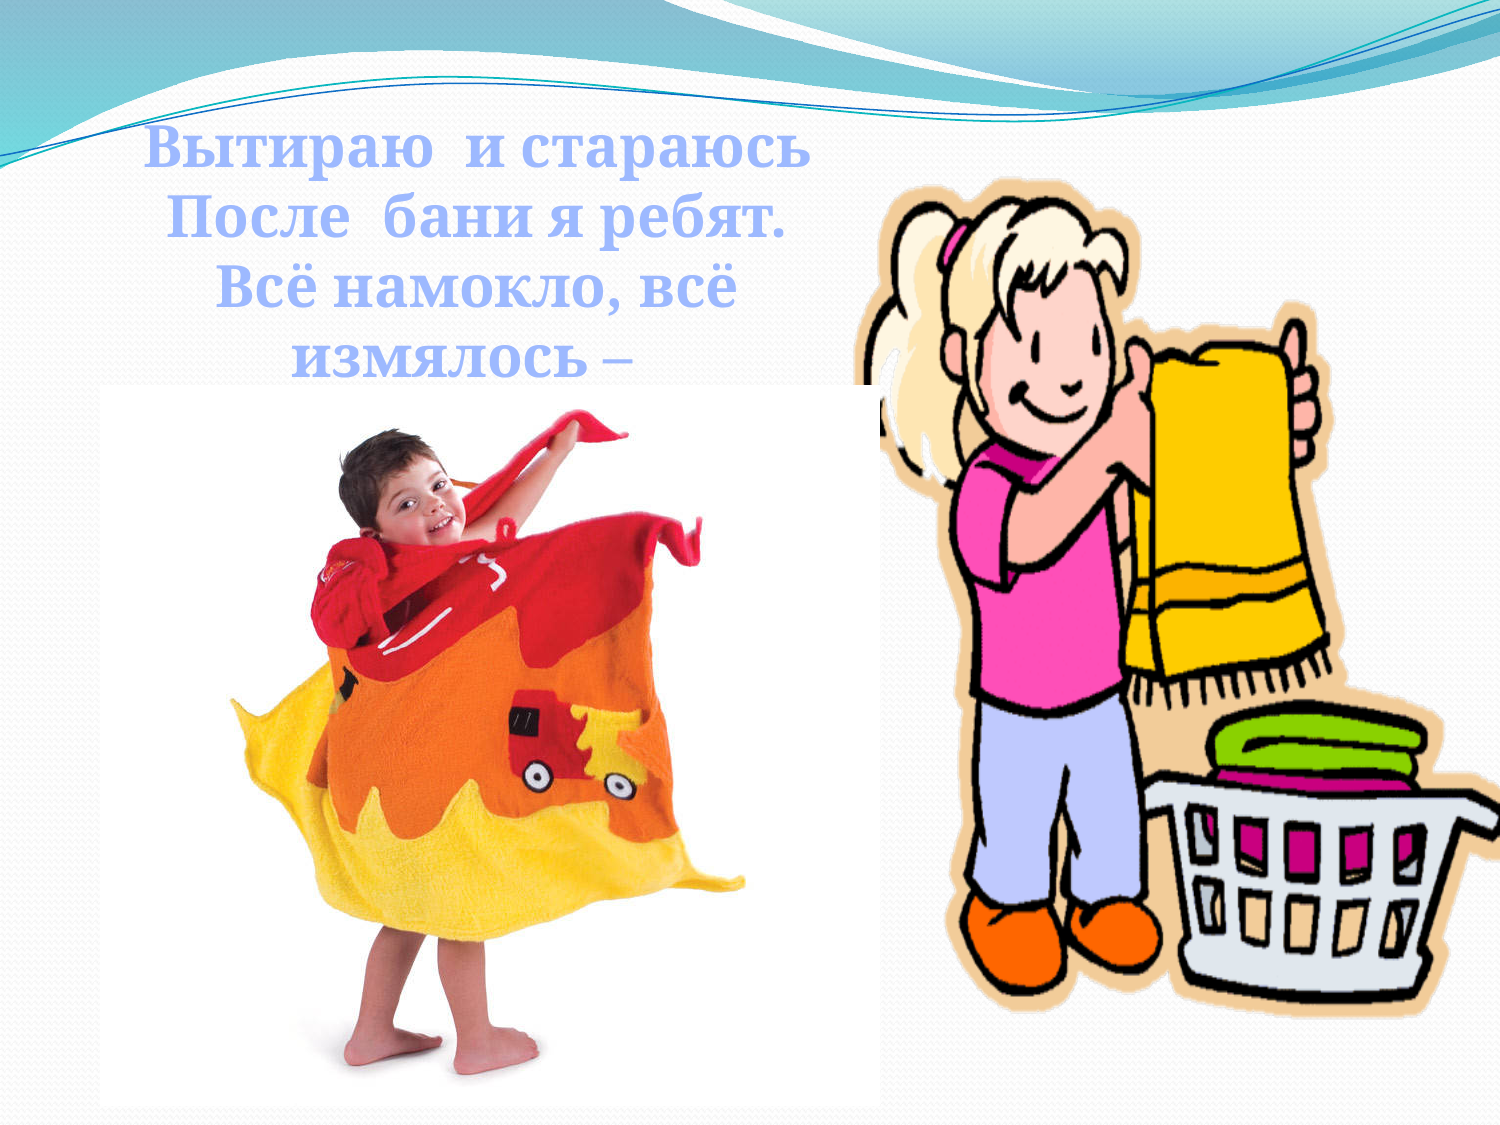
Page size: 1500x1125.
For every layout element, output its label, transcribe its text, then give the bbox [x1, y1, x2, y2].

picture [100, 166, 1500, 1106]
text_box Вытираю и стараюсь После бани я ребят. Всё намокло, всё измялось – Нет сухого уголка. [51, 101, 904, 467]
